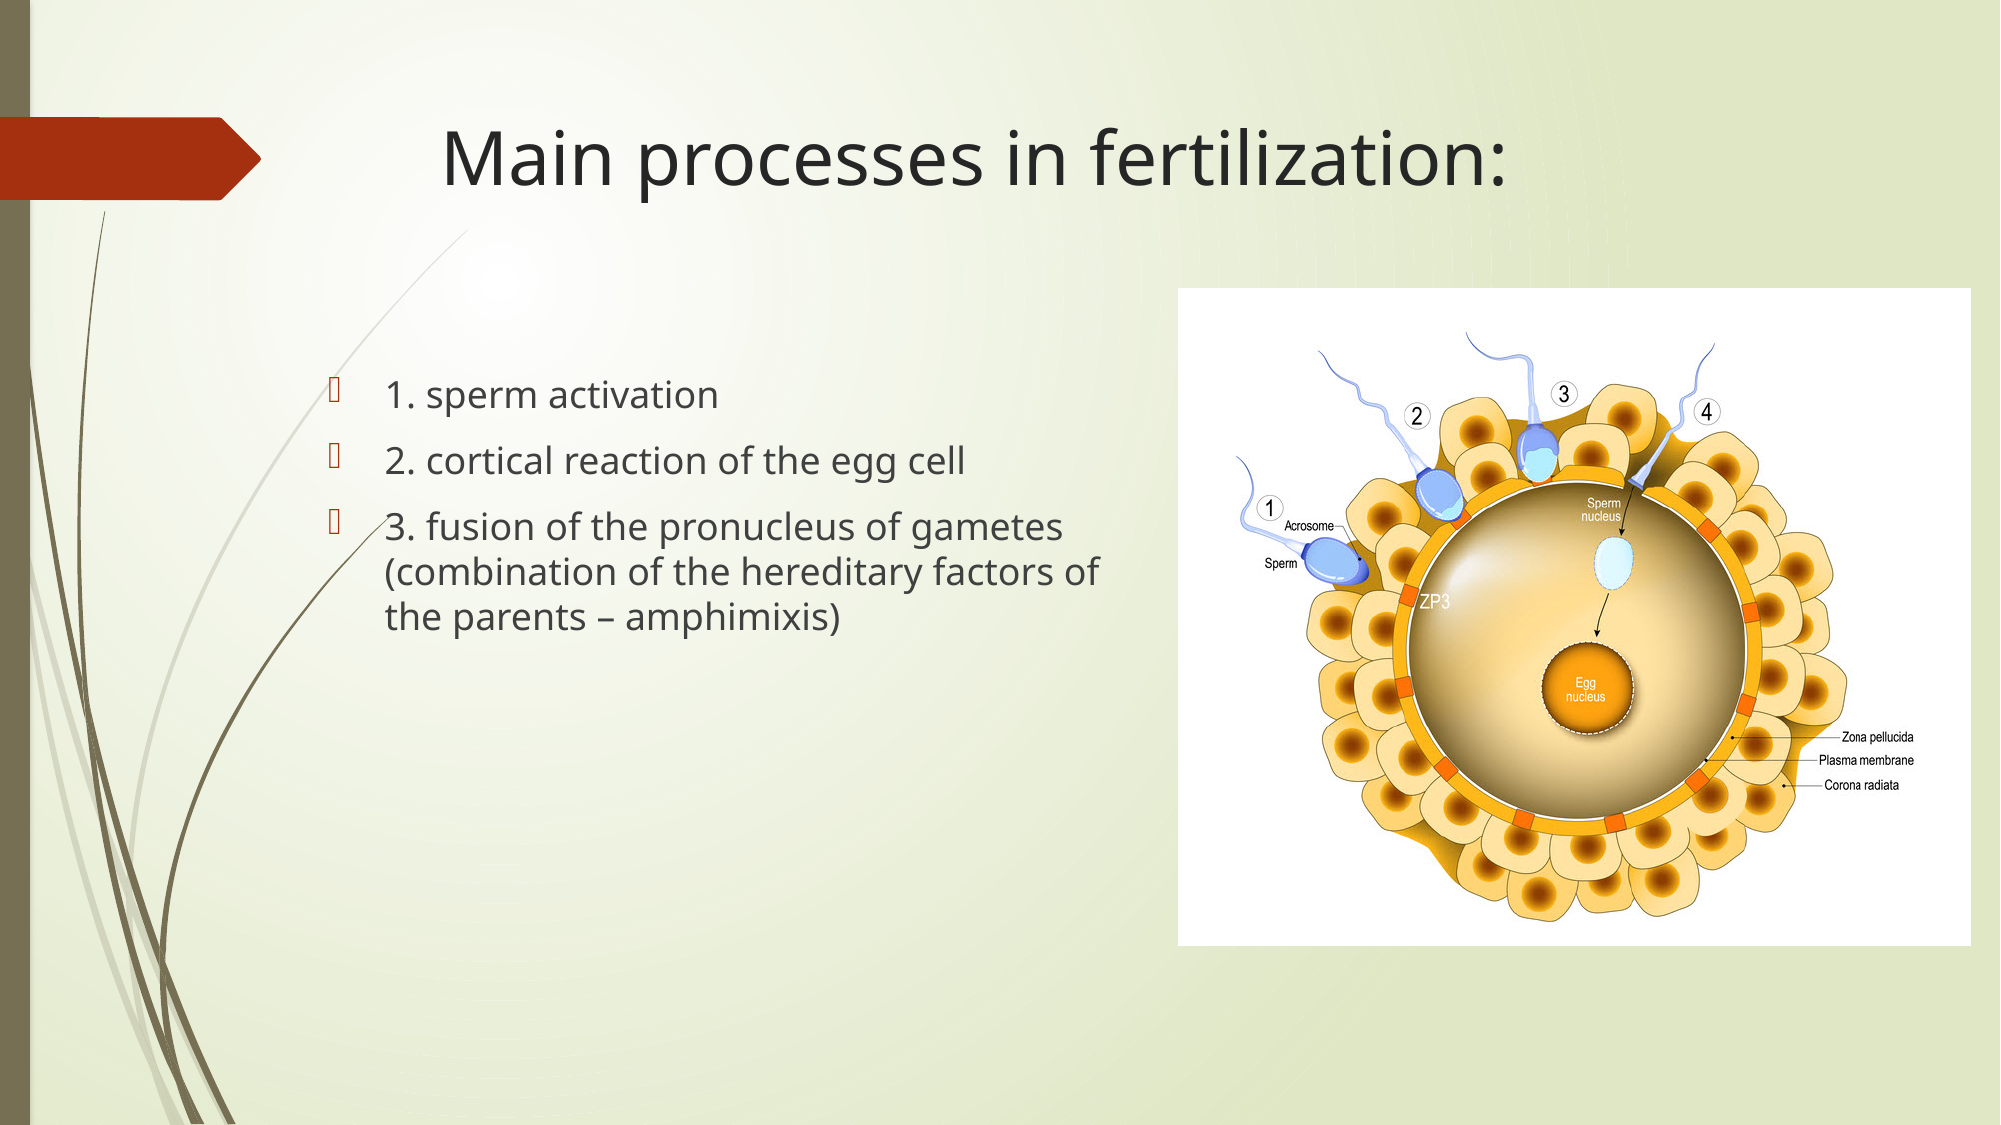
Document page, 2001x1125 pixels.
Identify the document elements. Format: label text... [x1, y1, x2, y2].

list 1. sperm activation 2. cortical reaction of the egg cell 3. fusion of the pronucleus of gametes (combination of the hereditary factors of the parents – amphimixis) [313, 363, 1155, 984]
picture [1178, 288, 1971, 946]
title Main processes in fertilization: [425, 102, 1888, 313]
